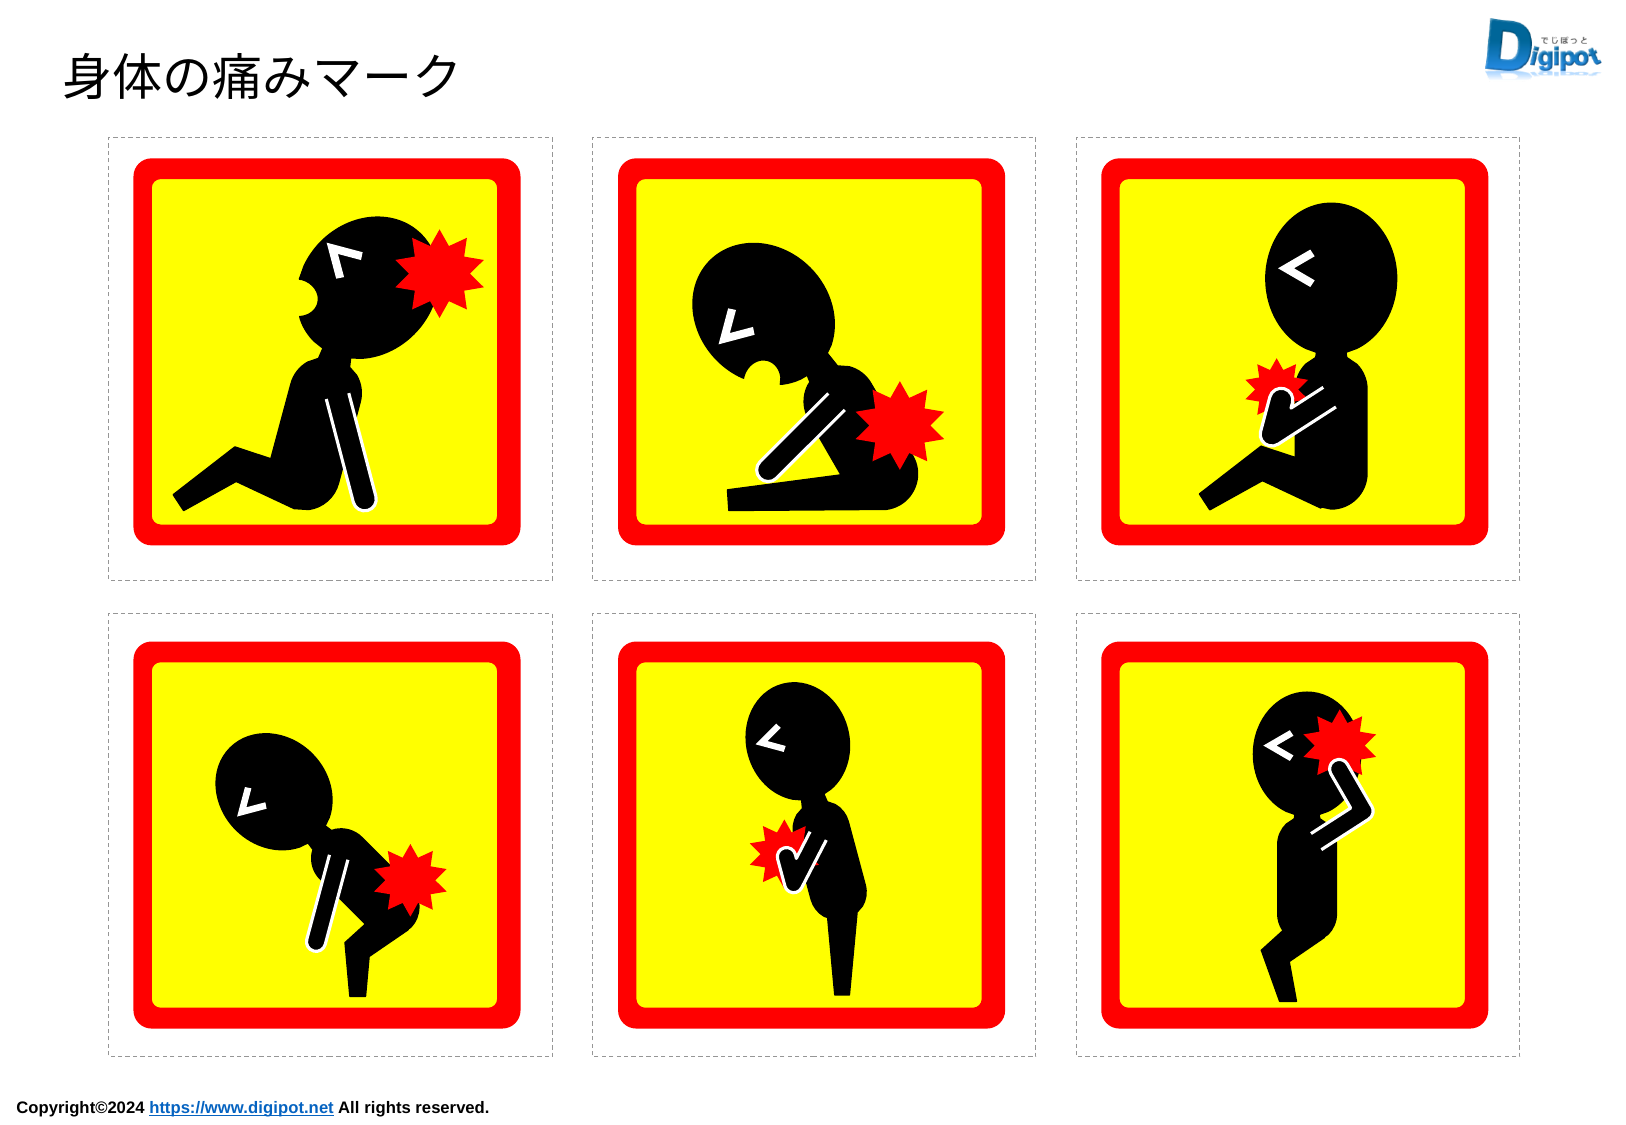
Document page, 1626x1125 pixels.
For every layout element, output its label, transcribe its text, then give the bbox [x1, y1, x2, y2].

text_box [1101, 158, 1489, 546]
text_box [1101, 641, 1489, 1029]
text_box 身体の痛みマーク [47, 38, 478, 113]
picture [1485, 18, 1602, 82]
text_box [618, 641, 1006, 1029]
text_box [133, 641, 521, 1029]
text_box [618, 158, 1006, 546]
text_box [133, 158, 521, 546]
